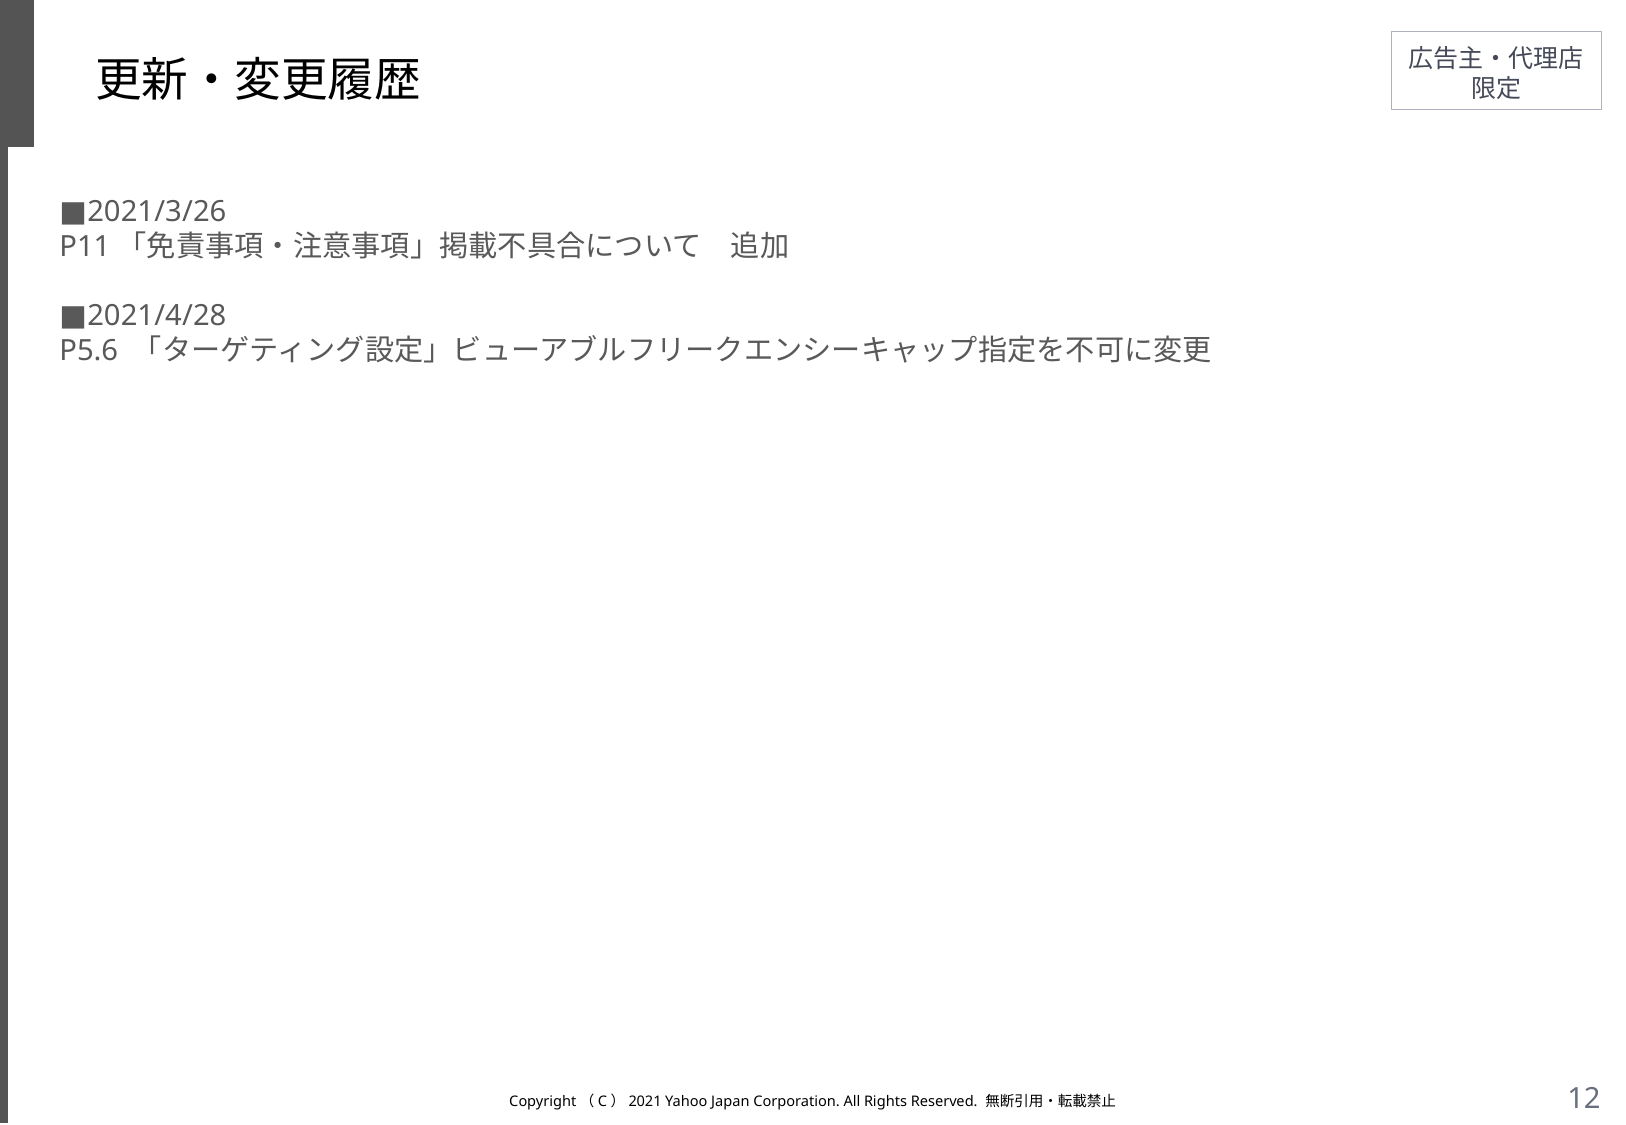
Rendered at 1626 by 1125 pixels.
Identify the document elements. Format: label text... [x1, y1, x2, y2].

footer Copyright（C）2021 Yahoo Japan Corporation. All Rights Reserved. 無断引用・転載禁止 [458, 1070, 1167, 1125]
text_box ■2021/3/26 P11「免責事項・注意事項」掲載不具合について 追加 ■2021/4/28 P5.6 「ターゲティング設定」ビューアブルフリークエンシーキャップ指定を不可に変更​ [44, 184, 1593, 374]
title 更新・変更履歴 [80, 42, 1392, 114]
